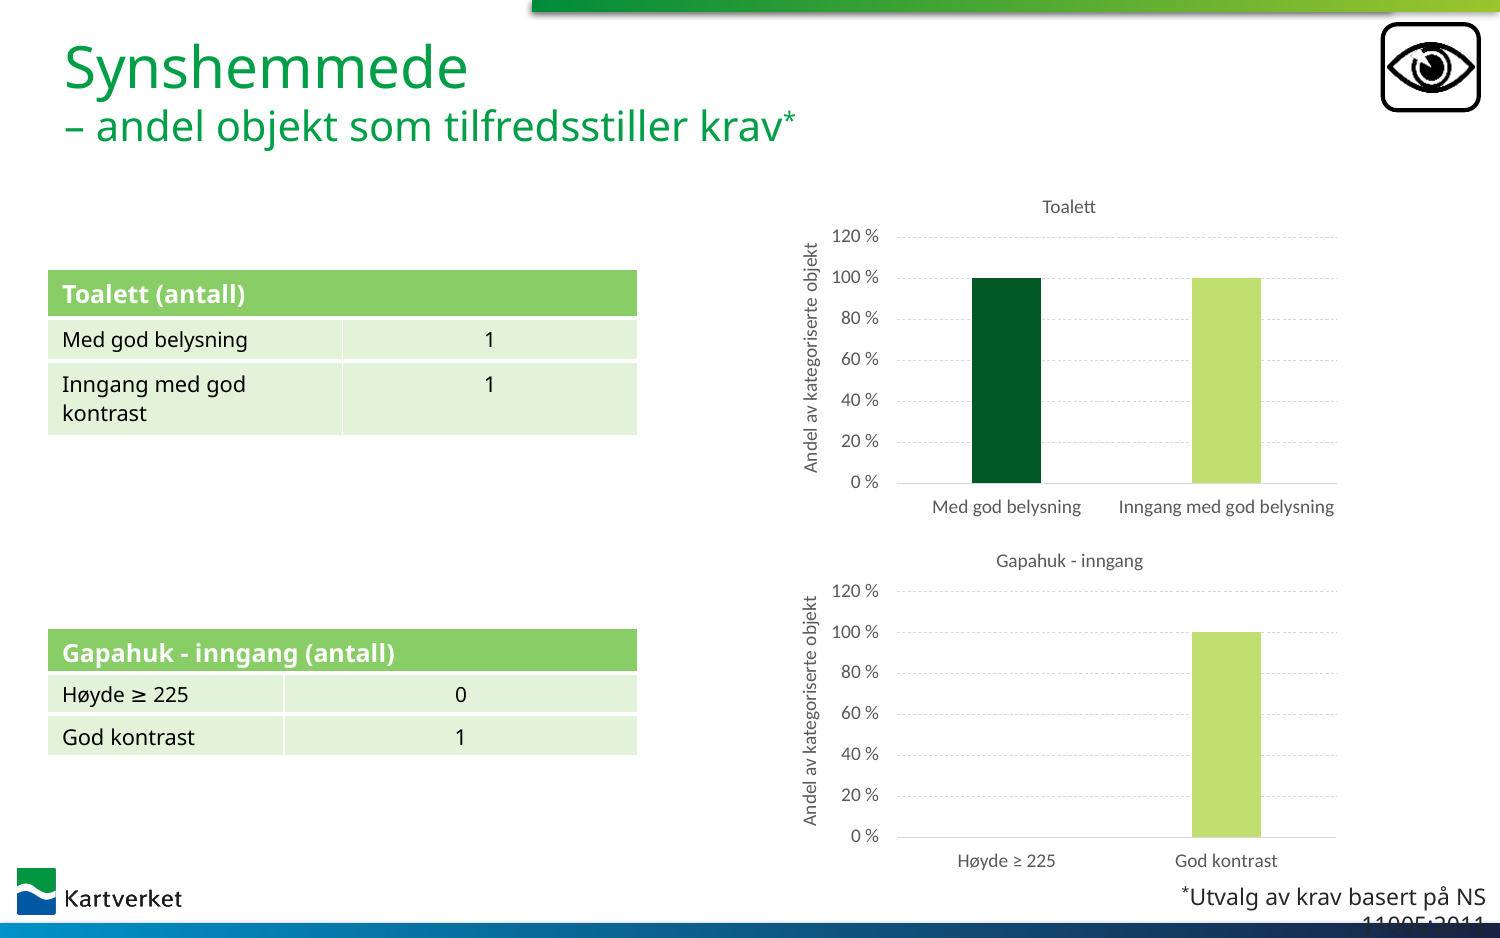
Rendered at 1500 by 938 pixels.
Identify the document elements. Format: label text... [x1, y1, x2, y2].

table_cell 1 [343, 363, 637, 435]
picture [791, 187, 1348, 526]
table_header Toalett (antall) [48, 270, 637, 316]
table_cell 1 [343, 320, 637, 359]
table_cell Inngang med god kontrast [48, 363, 342, 435]
text_box Synshemmede – andel objekt som tilfredsstiller krav* [49, 24, 1431, 158]
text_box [1382, 24, 1480, 111]
picture [791, 541, 1348, 880]
table_cell 0 [285, 675, 637, 712]
table_cell Med god belysning [48, 320, 342, 359]
text_box *Utvalg av krav basert på NS 11005:2011 [1068, 873, 1500, 938]
table_cell 1 [285, 716, 637, 755]
table_cell God kontrast [48, 716, 283, 755]
table_header Gapahuk - inngang (antall) [48, 629, 637, 671]
table_cell Høyde ≥ 225 [48, 675, 283, 712]
